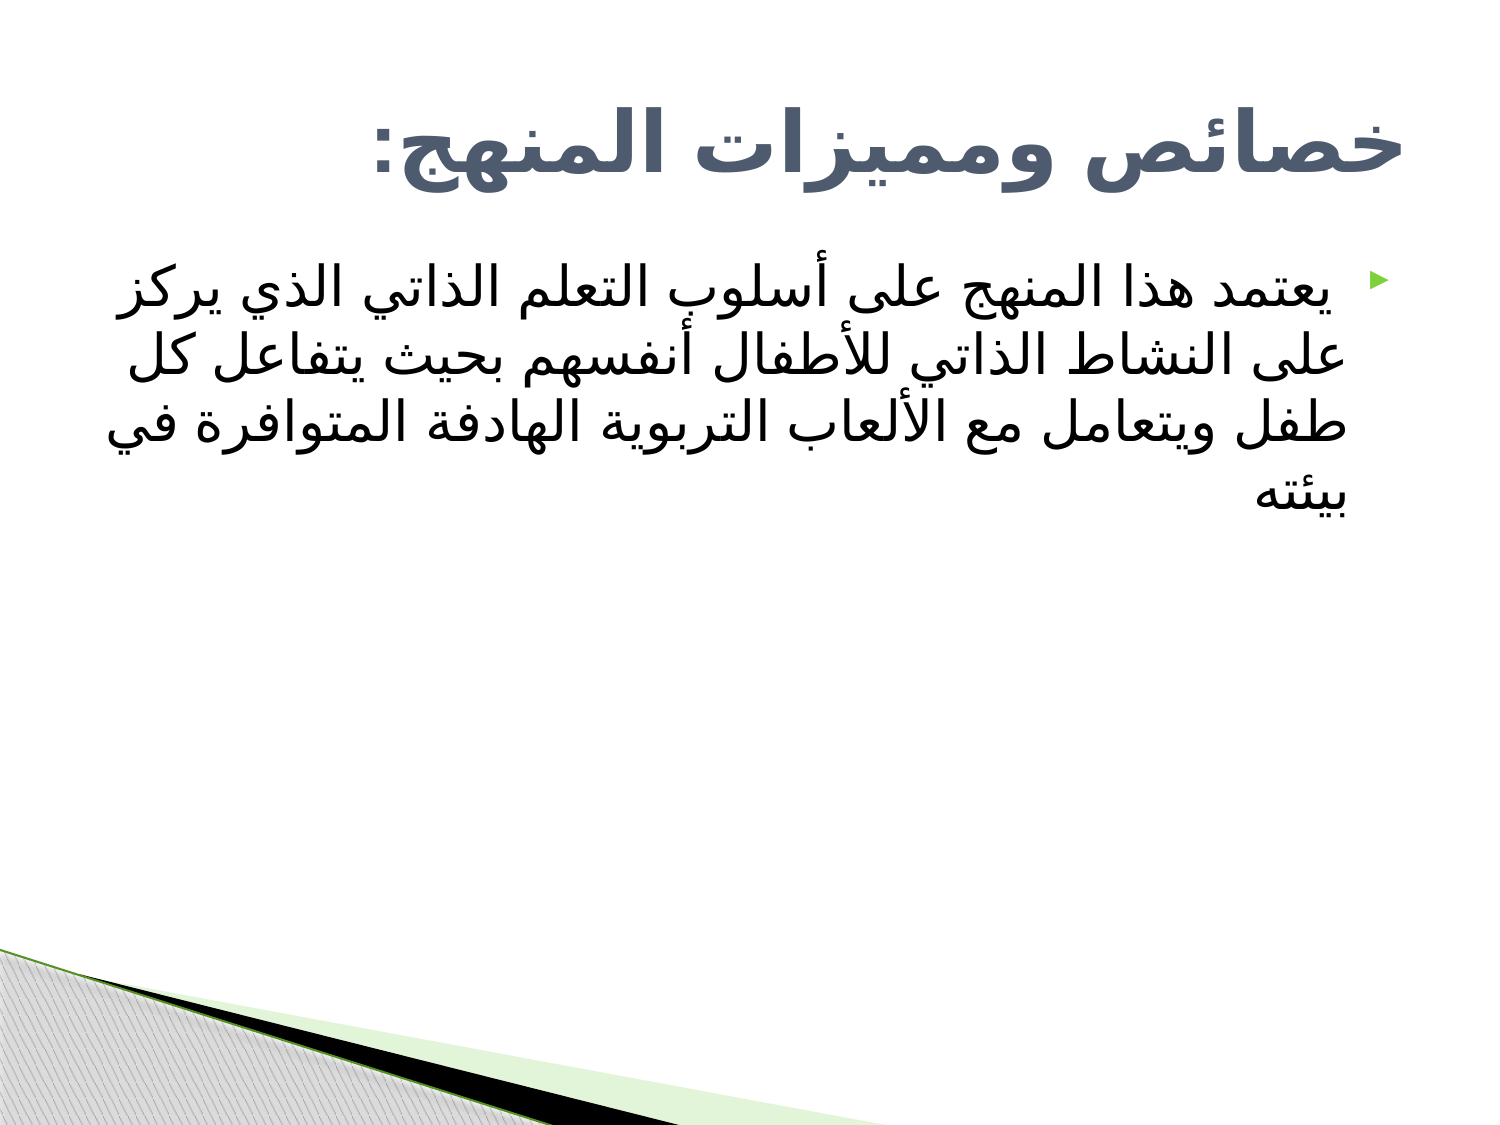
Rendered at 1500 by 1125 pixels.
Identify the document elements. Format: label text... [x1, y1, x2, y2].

title خصائص ومميزات المنهج: [75, 45, 1425, 233]
list يعتمد هذا المنهج على أسلوب التعلم الذاتي الذي يركز على النشاط الذاتي للأطفال أنفسهم بحيث يتفاعل كل طفل ويتعامل مع الألعاب التربوية الهادفة المتوافرة في بيئته [74, 242, 1426, 986]
